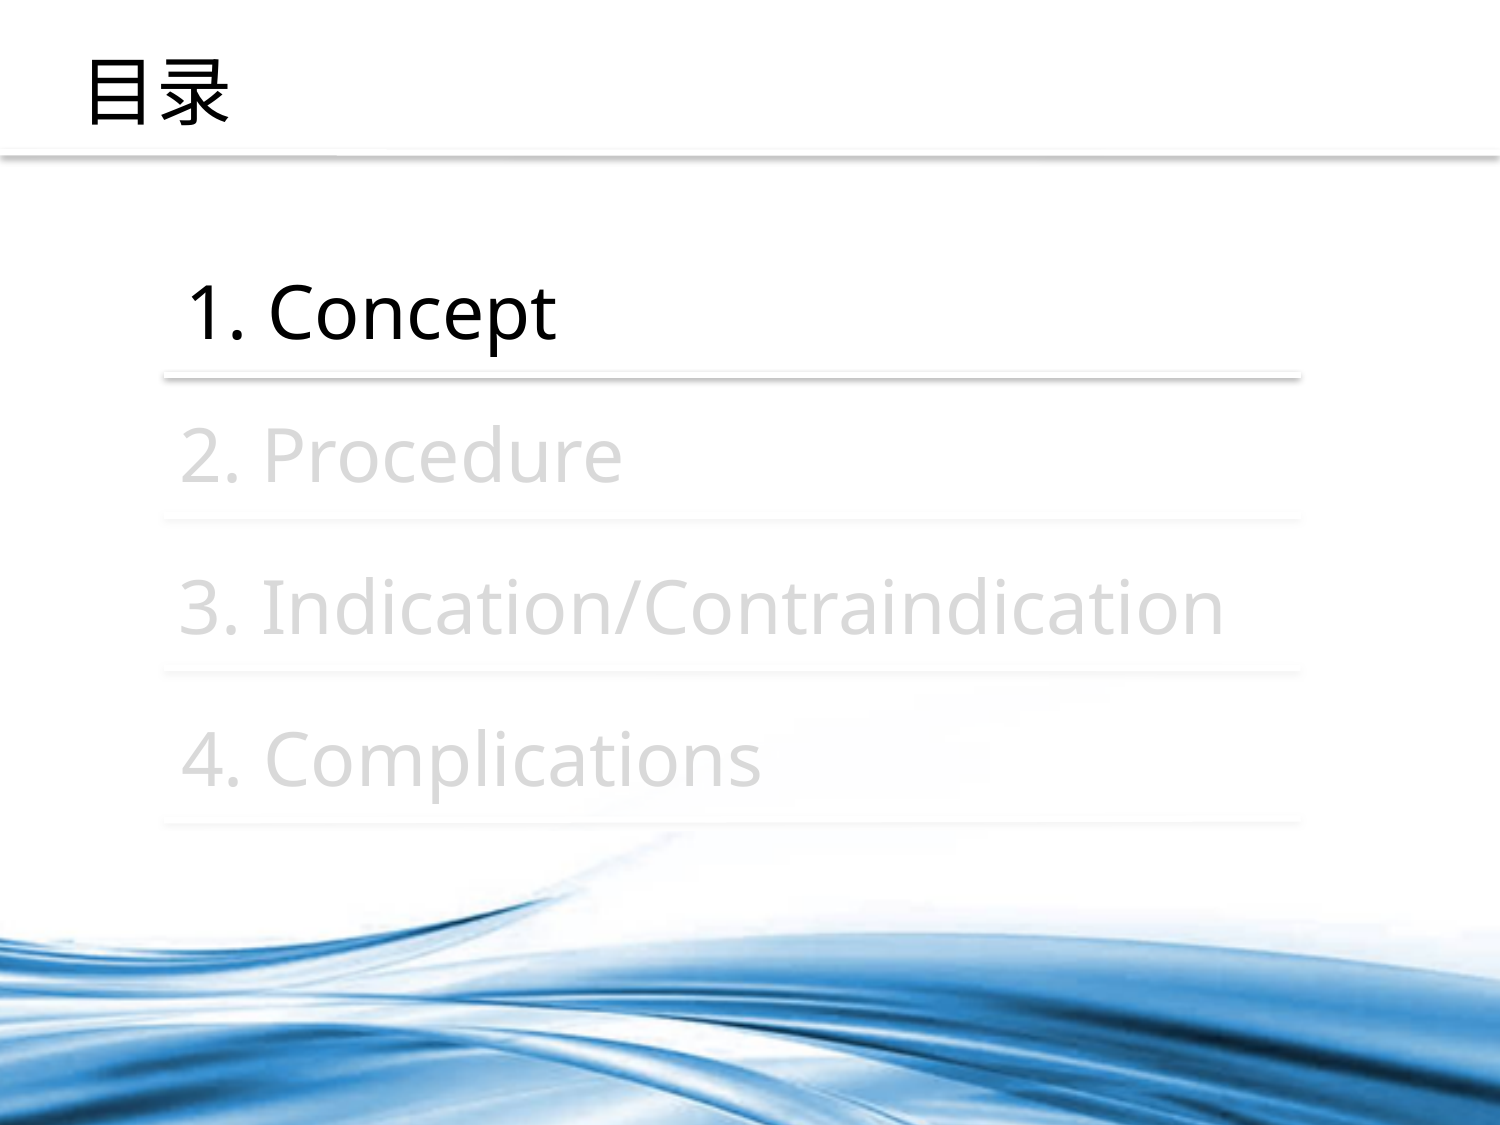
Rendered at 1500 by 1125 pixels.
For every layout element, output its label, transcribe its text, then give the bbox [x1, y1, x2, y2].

text_box 1. Concept [51, 256, 692, 364]
text_box [0, 396, 1500, 830]
picture [0, 831, 1500, 1125]
text_box 目录 [0, 35, 476, 143]
